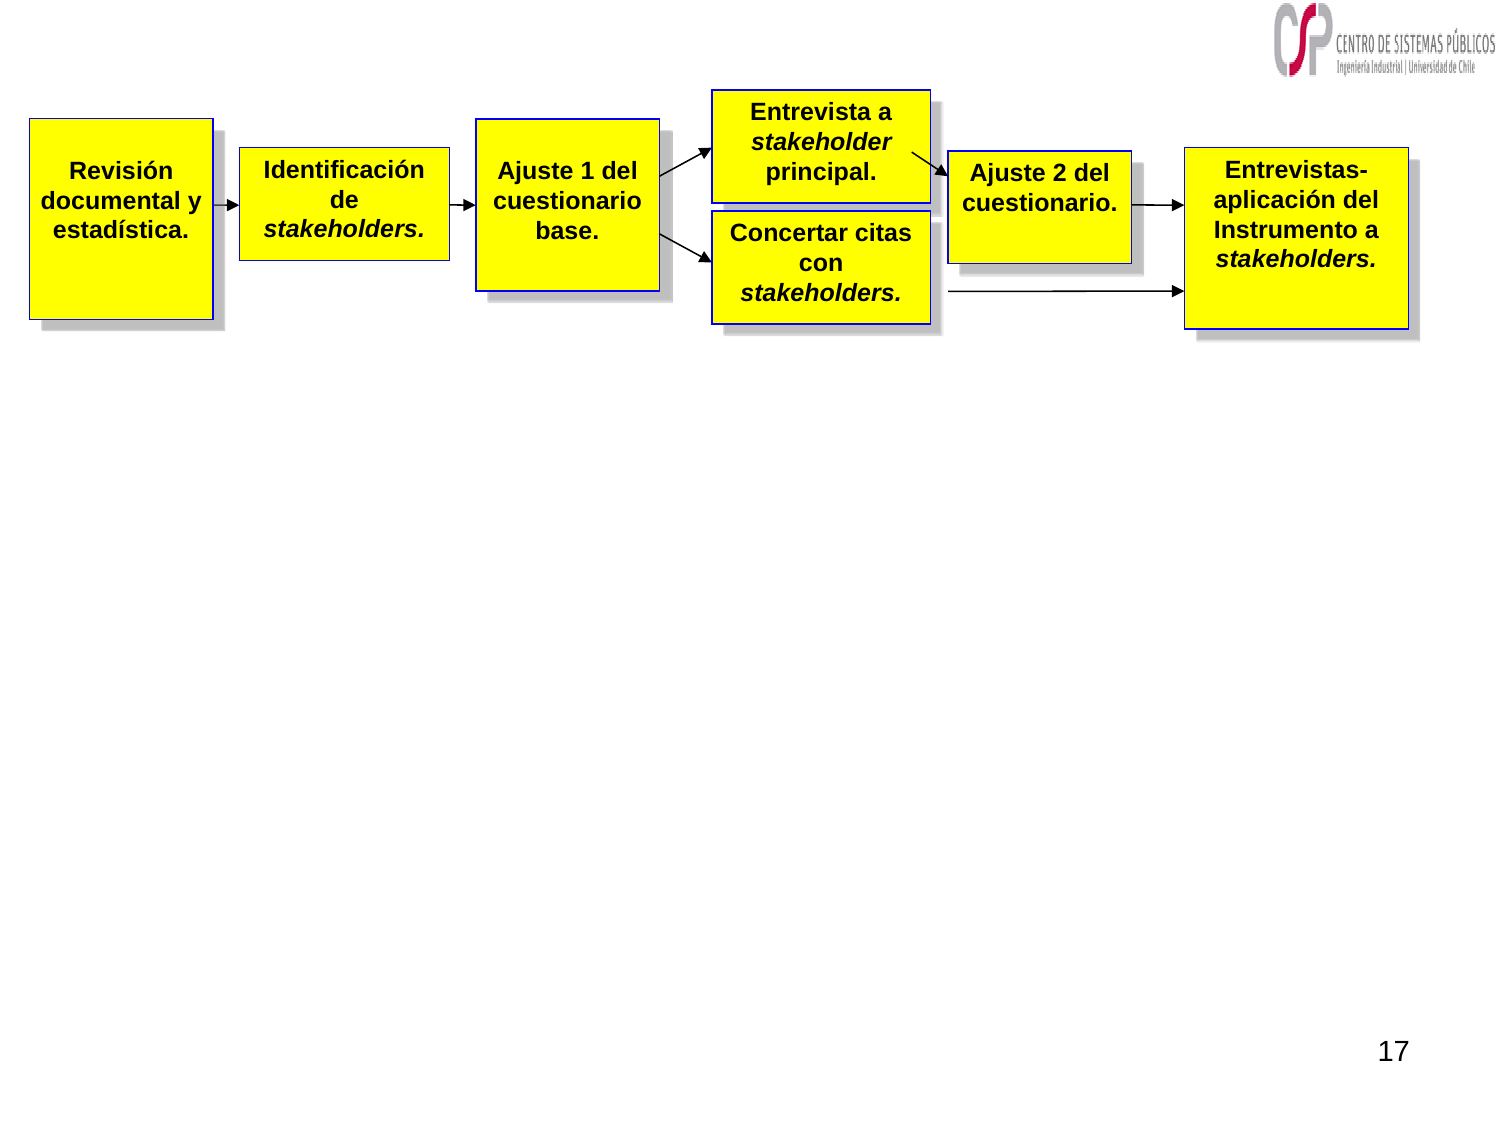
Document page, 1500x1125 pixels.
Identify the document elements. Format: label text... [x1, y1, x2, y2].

text_box [659, 233, 712, 263]
text_box Identificación de stakeholders. [239, 147, 450, 261]
text_box Entrevistas-aplicación del Instrumento a stakeholders. [1184, 147, 1409, 329]
text_box Revisión documental y estadística. [29, 118, 214, 320]
text_box [948, 284, 1185, 298]
slide_number 17 [1074, 1024, 1426, 1103]
text_box [449, 198, 476, 212]
text_box Ajuste 2 del cuestionario. [948, 150, 1132, 264]
text_box [226, 198, 240, 212]
text_box Entrevista a stakeholder principal. [711, 90, 931, 204]
text_box Concertar citas con stakeholders. [711, 210, 931, 324]
picture [1269, 0, 1500, 82]
text_box [911, 151, 949, 177]
text_box Ajuste 1 del cuestionario base. [475, 118, 660, 292]
text_box [1131, 198, 1185, 212]
text_box [659, 147, 712, 177]
